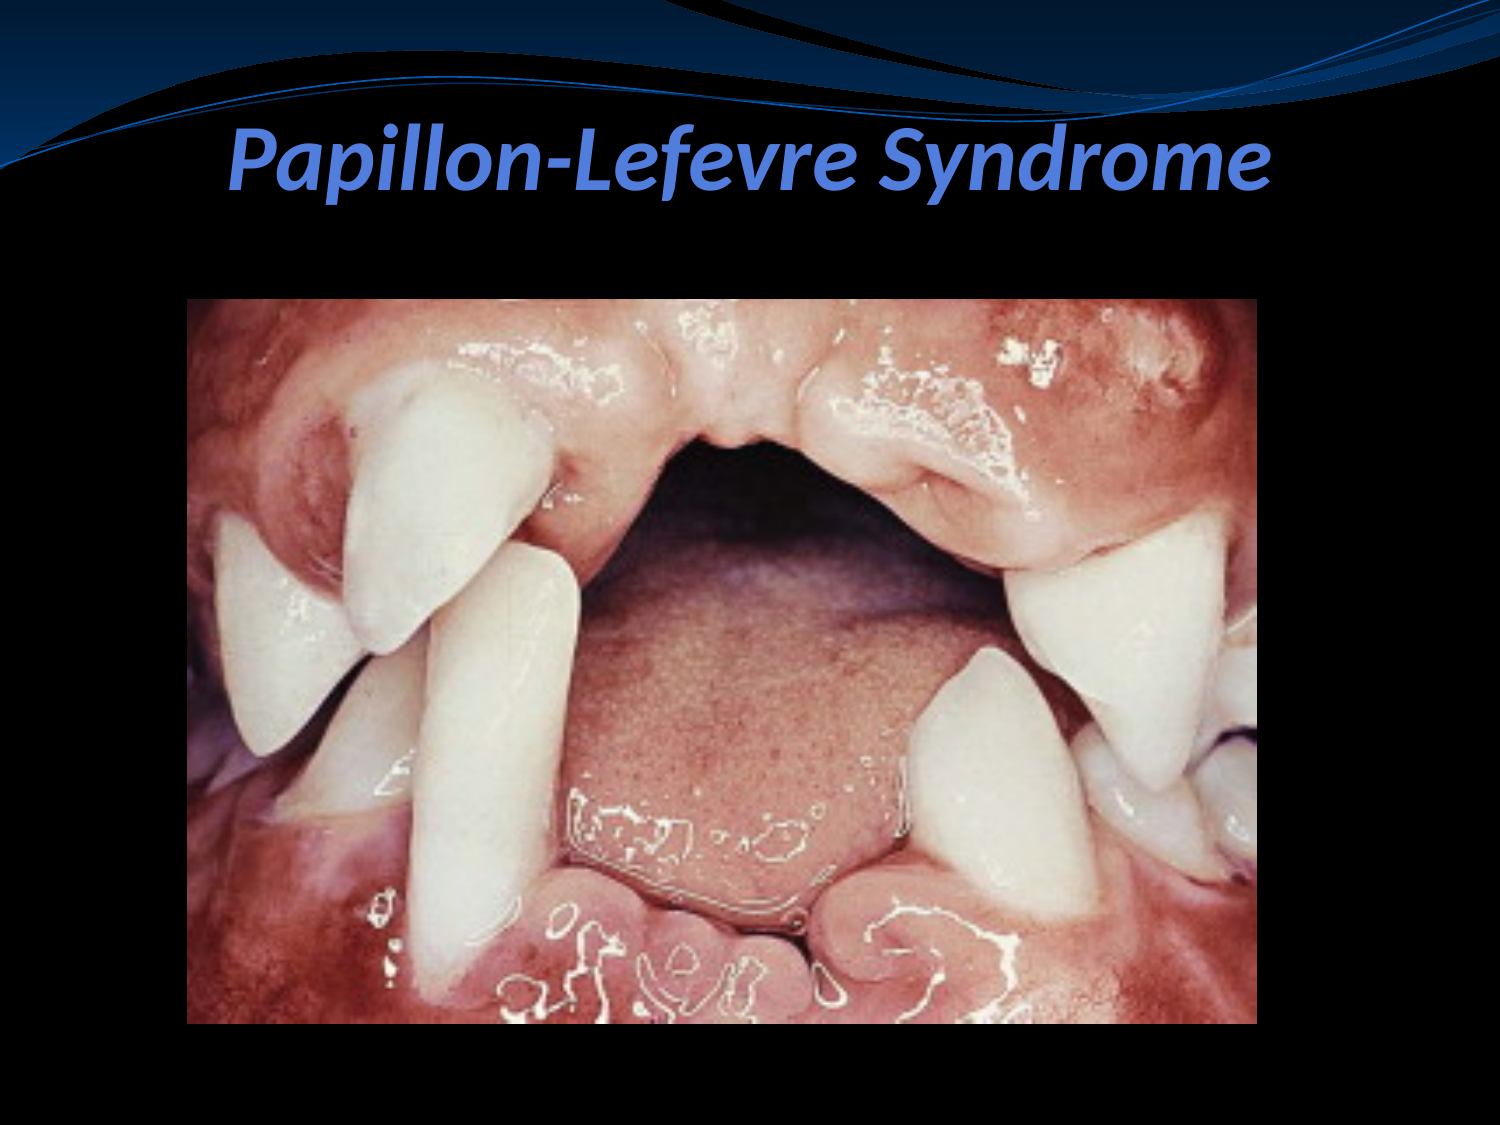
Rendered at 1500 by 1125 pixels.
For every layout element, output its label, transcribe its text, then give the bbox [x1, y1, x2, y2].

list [187, 299, 1258, 1024]
title Papillon-Lefevre Syndrome [75, 87, 1425, 210]
